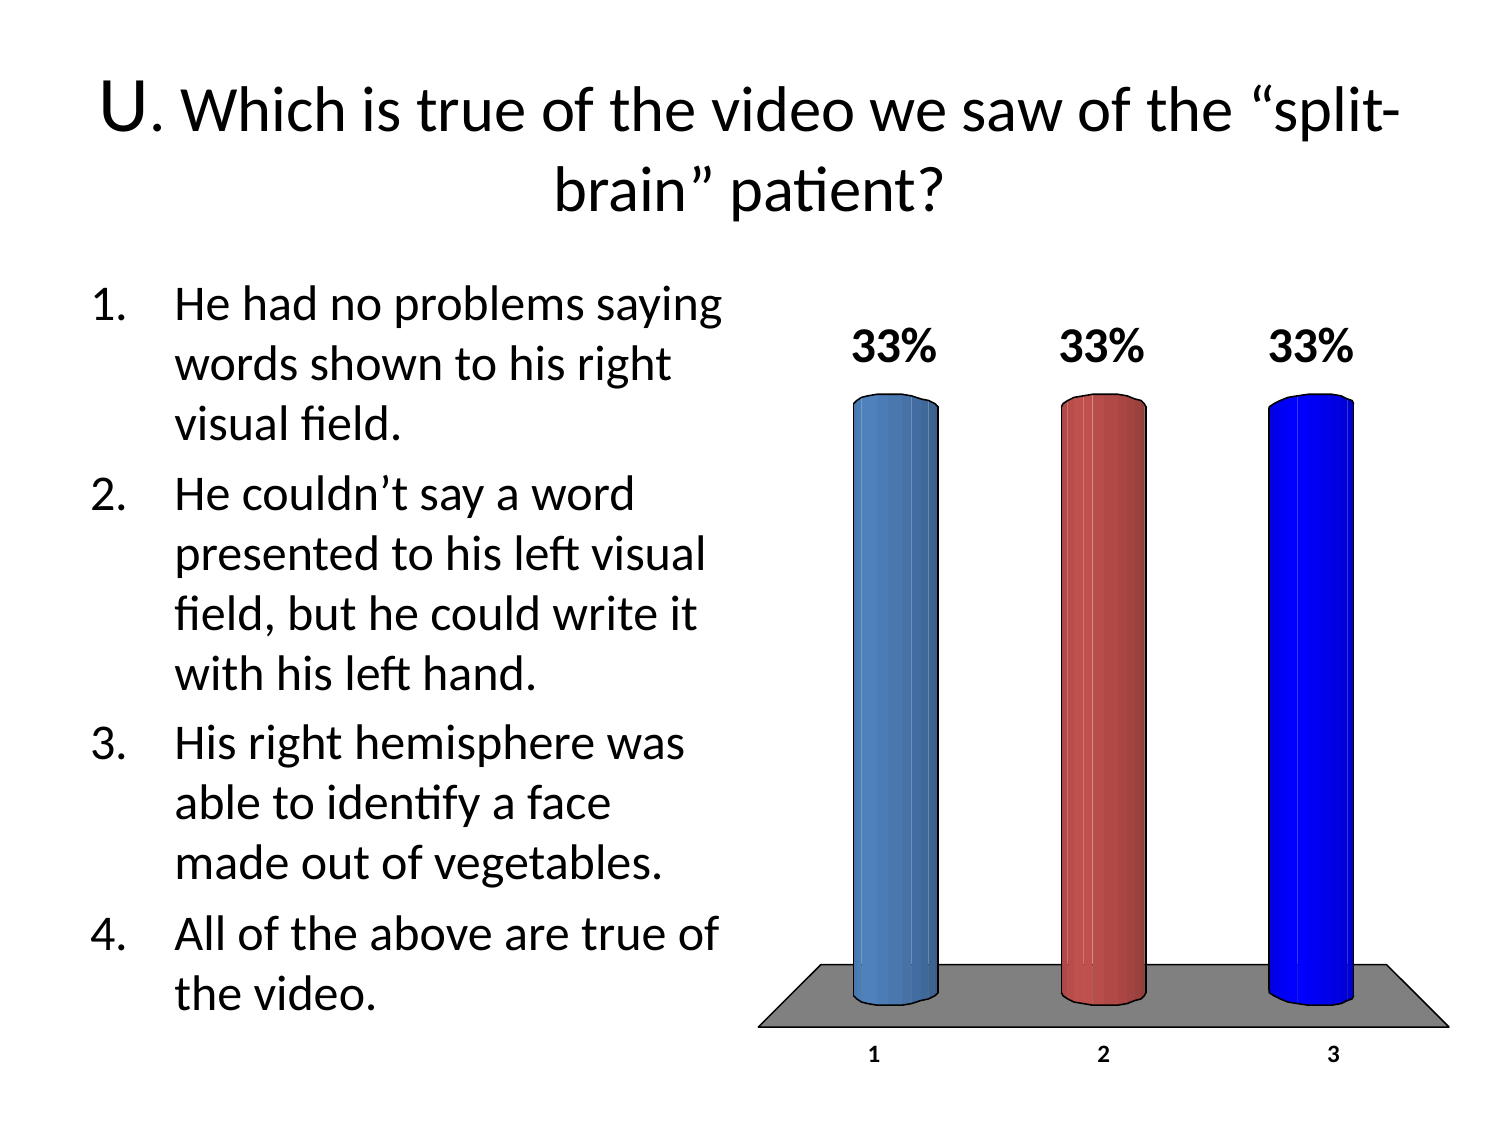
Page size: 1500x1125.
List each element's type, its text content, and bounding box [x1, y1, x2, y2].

list He had no problems saying words shown to his right visual field. He couldn’t say a word presented to his left visual field, but he could write it with his left hand. His right hemisphere was able to identify a face made out of vegetables. All of the above are true of the video. [75, 262, 750, 1005]
title U. Which is true of the video we saw of the “split-brain” patient? [75, 45, 1425, 233]
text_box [739, 270, 1490, 1115]
